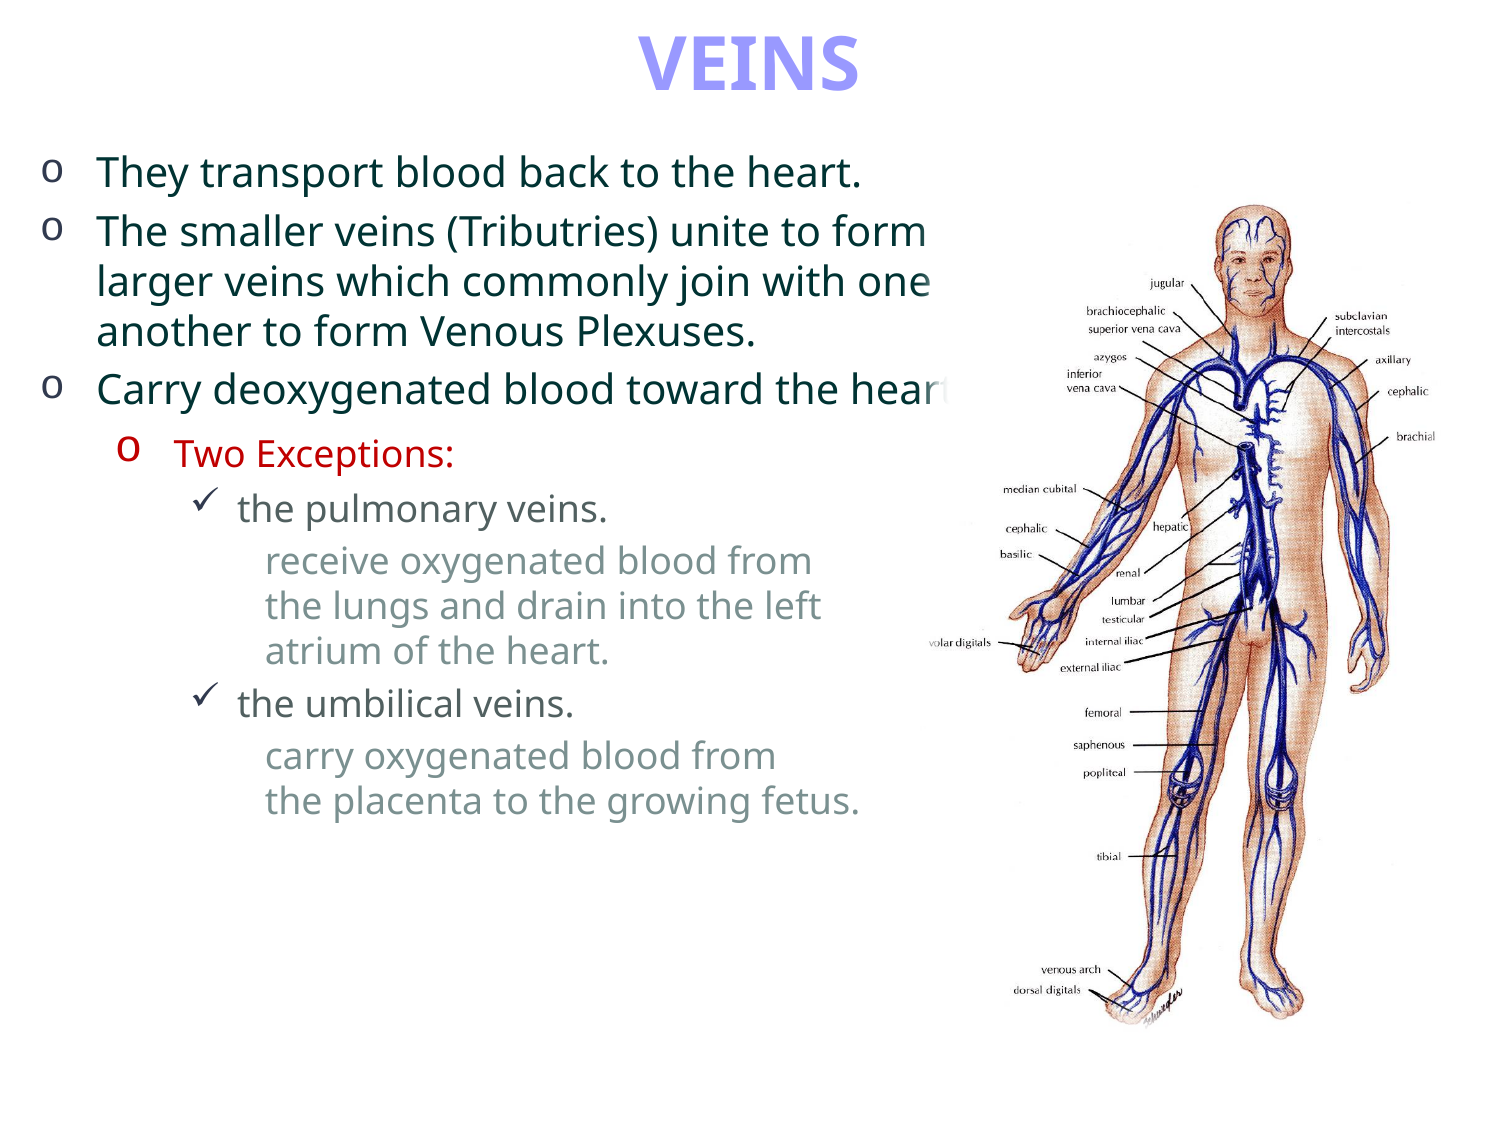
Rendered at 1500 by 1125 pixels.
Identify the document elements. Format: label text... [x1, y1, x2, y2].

list They transport blood back to the heart. The smaller veins (Tributries) unite to form larger veins which commonly join with one another to form Venous Plexuses. Carry deoxygenated blood toward the heart. Two Exceptions: the pulmonary veins. receive oxygenated blood from the lungs and drain into the left atrium of the heart. the umbilical veins. carry oxygenated blood from the placenta to the growing fetus. [24, 138, 987, 1033]
text_box VEINS [0, 8, 1500, 130]
picture [913, 185, 1452, 1033]
